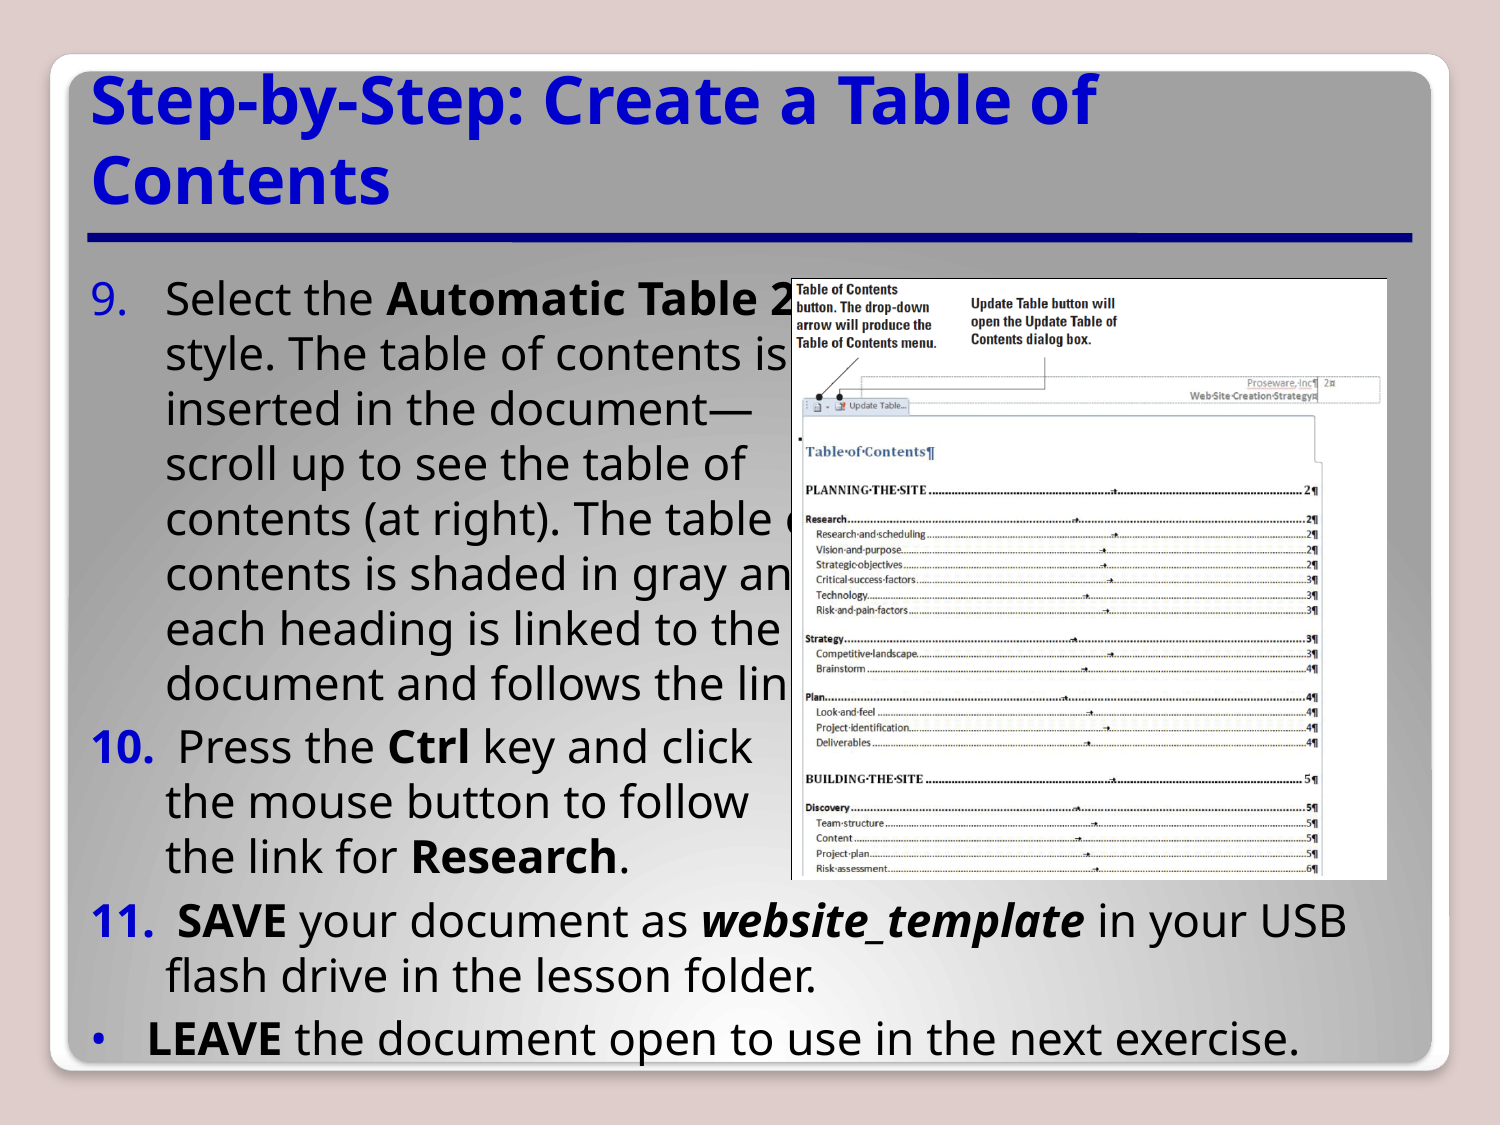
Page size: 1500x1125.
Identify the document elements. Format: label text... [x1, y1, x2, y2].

title Step-by-Step: Create a Table of Contents [74, 74, 1426, 226]
list Select the Automatic Table 2 style. The table of contents is inserted in the document— scroll up to see the table of contents (at right). The table of contents is shaded in gray and each heading is linked to the document and follows the link. Press the Ctrl key and click the mouse button to follow the link for Research. SAVE your document as website_template in your USB flash drive in the lesson folder. LEAVE the document open to use in the next exercise. [74, 262, 1426, 1063]
picture [791, 278, 1387, 881]
